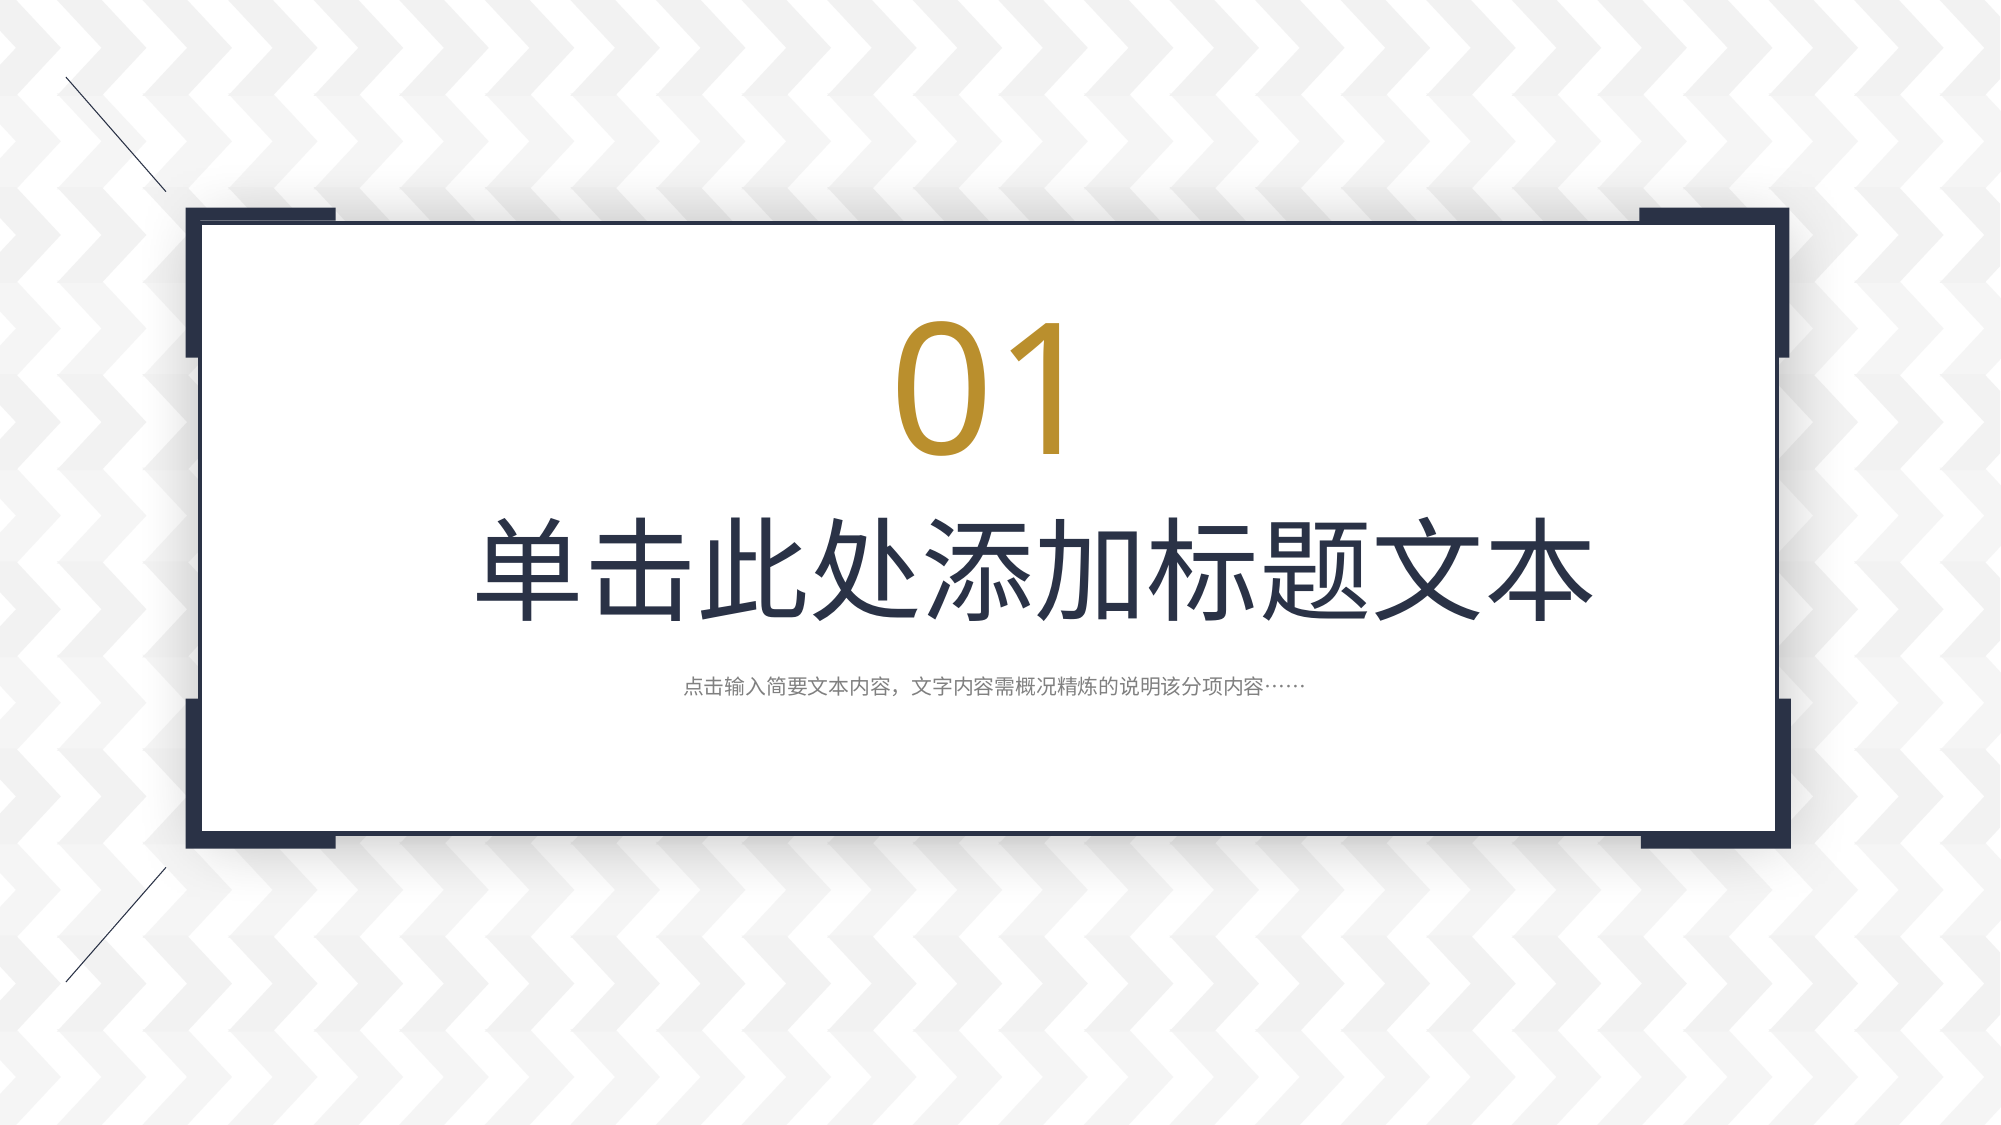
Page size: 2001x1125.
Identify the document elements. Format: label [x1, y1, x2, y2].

text_box [65, 76, 1895, 982]
